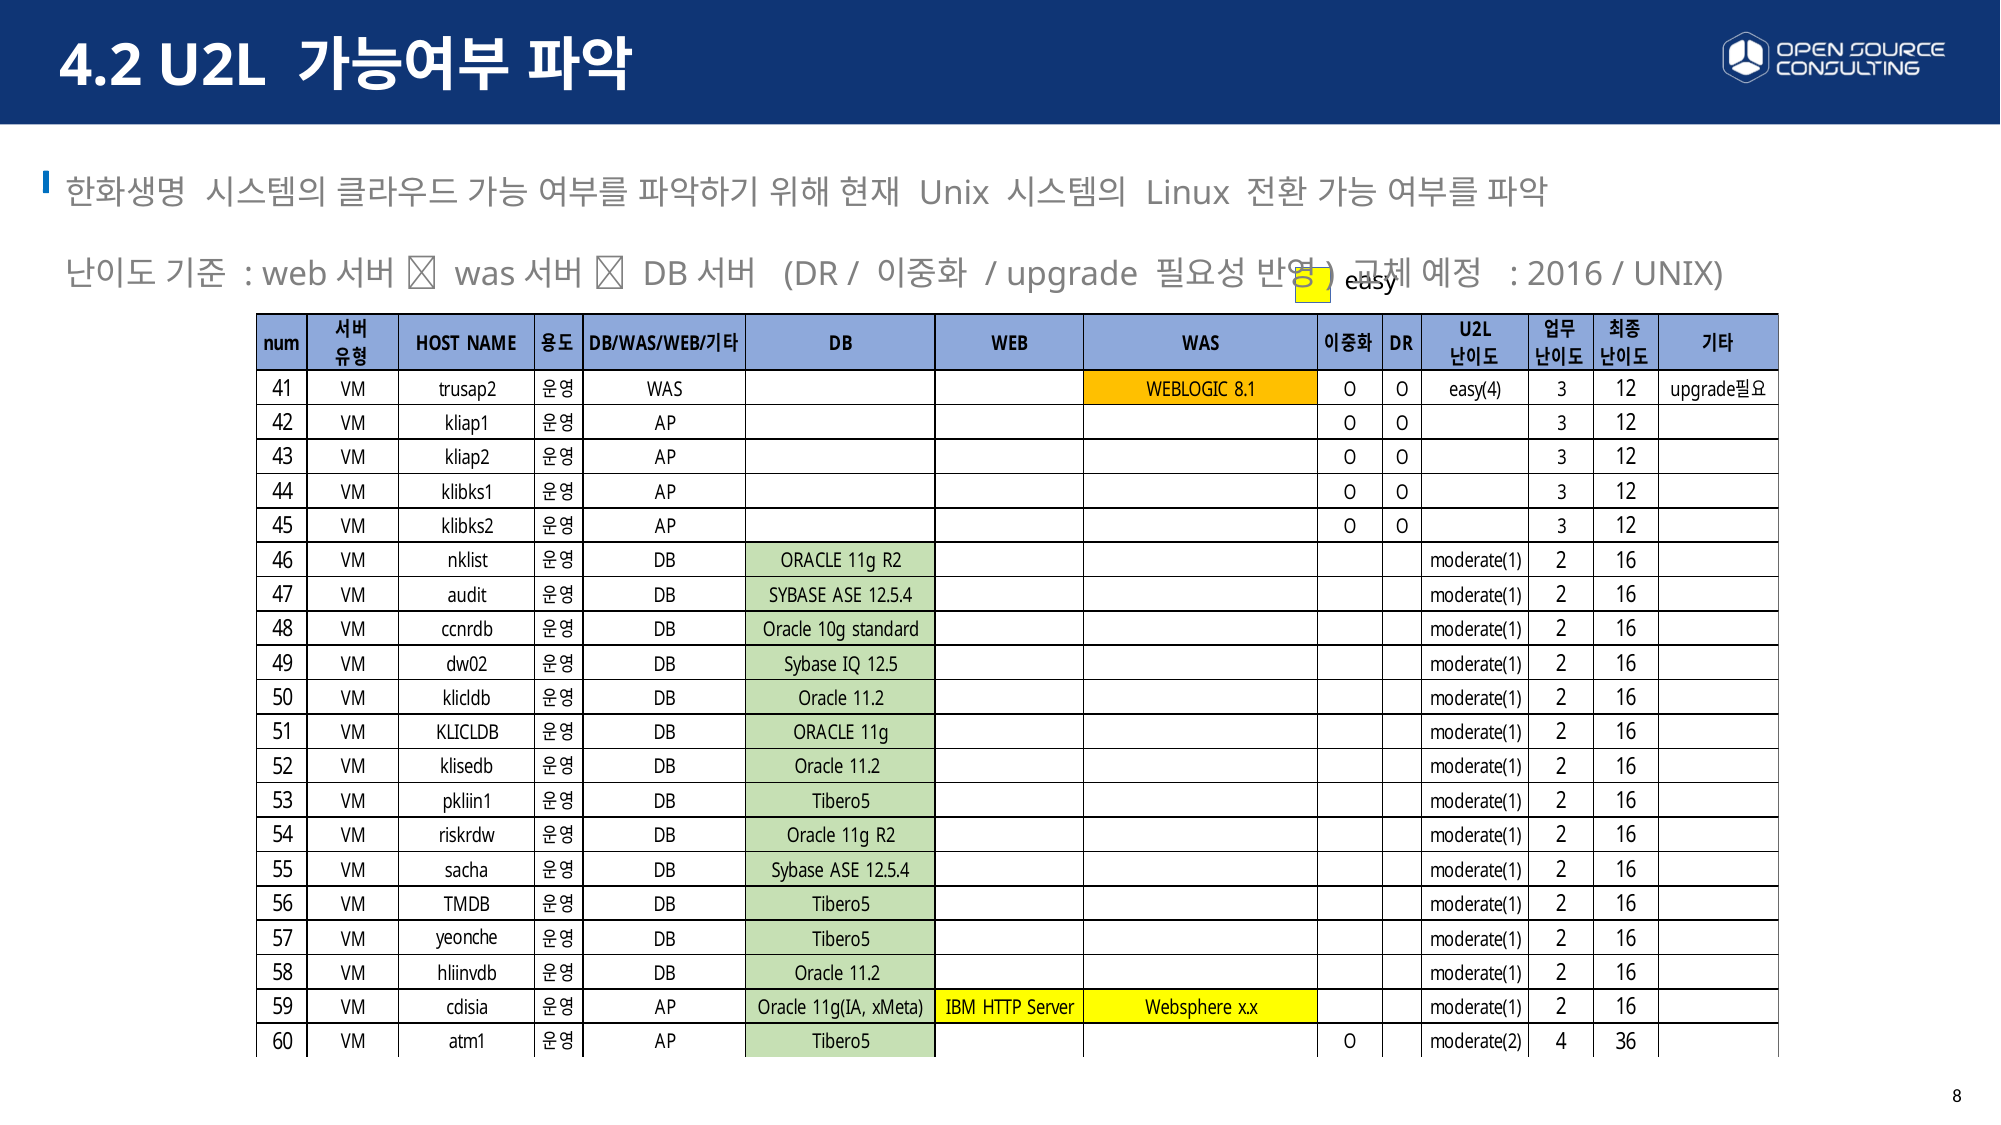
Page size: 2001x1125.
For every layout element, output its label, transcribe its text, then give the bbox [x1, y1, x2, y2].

picture [255, 313, 1780, 1059]
picture [1707, 18, 1957, 97]
list 한화생명 시스템의 클라우드 가능 여부를 파악하기 위해 현재 Unix 시스템의 Linux 전환 가능 여부를 파악 난이도 기준 : web서버  was서버  DB서버 (DR / 이중화 / upgrade 필요성 반영) 교체 예정 : 2016 / UNIX) [50, 144, 1742, 445]
title 4.2 U2L 가능여부 파악 [44, 0, 1570, 125]
